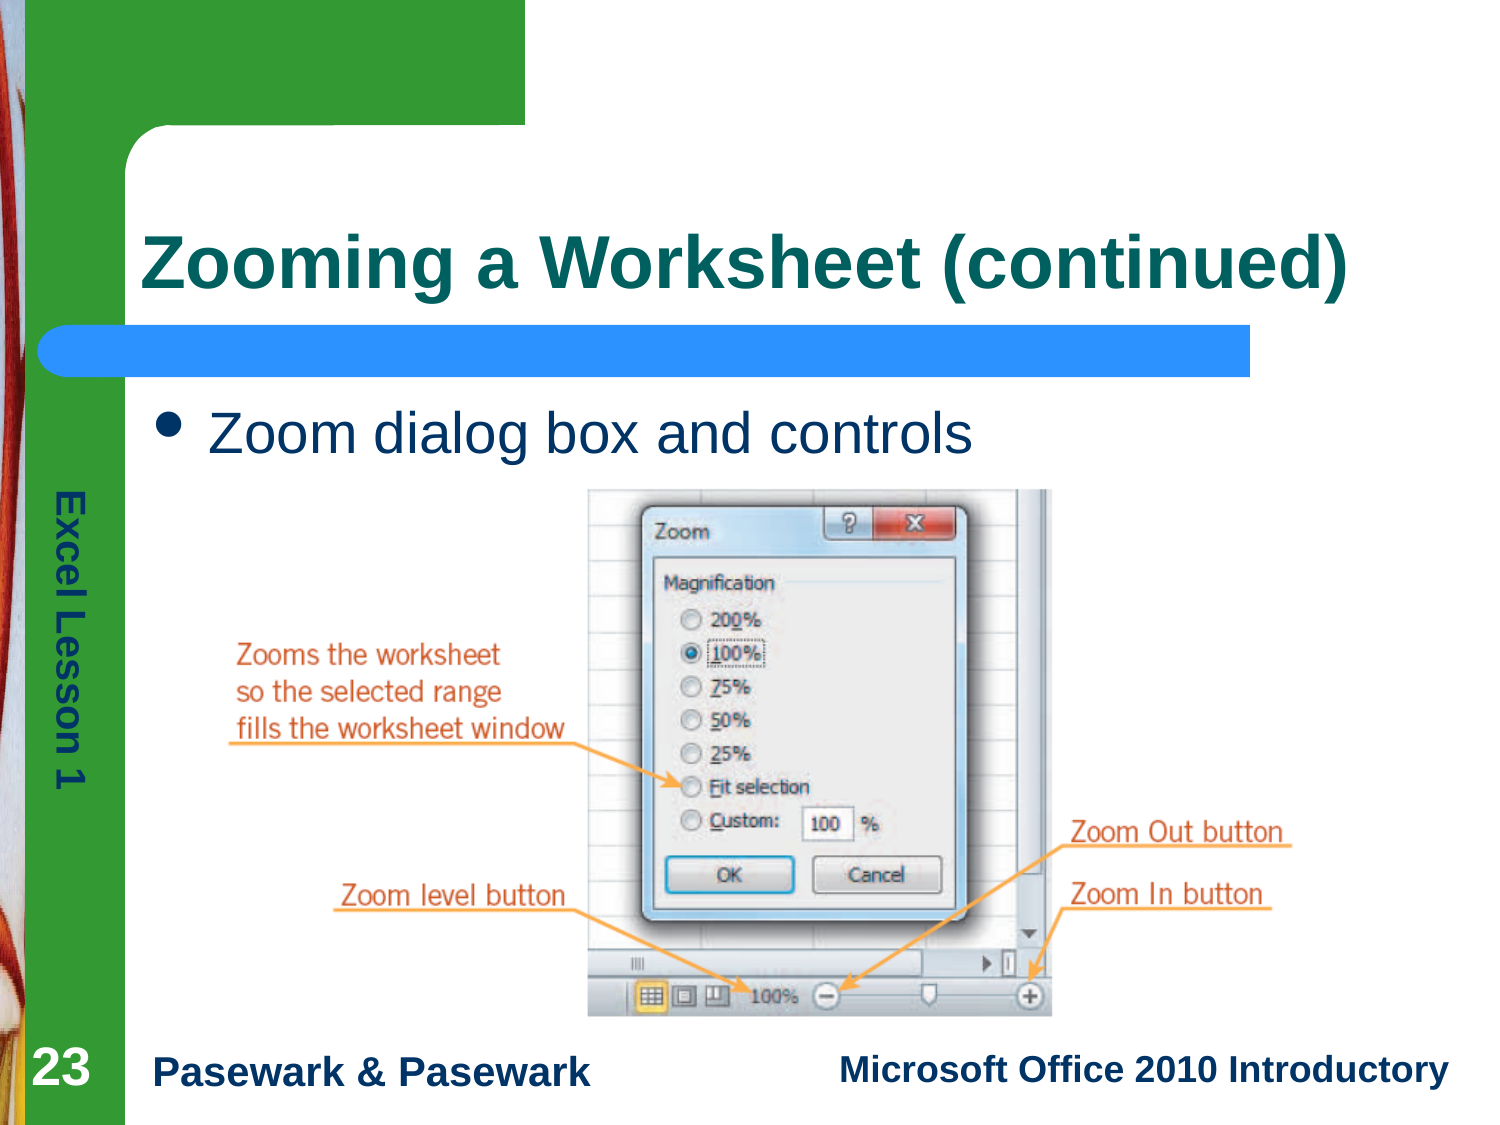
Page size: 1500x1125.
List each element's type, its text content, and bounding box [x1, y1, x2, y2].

list Zoom dialog box and controls [137, 387, 1400, 999]
title Zooming a Worksheet (continued) [124, 124, 1426, 313]
slide_number 23 [13, 1023, 111, 1105]
picture [0, 0, 25, 1125]
picture [212, 482, 1301, 1027]
